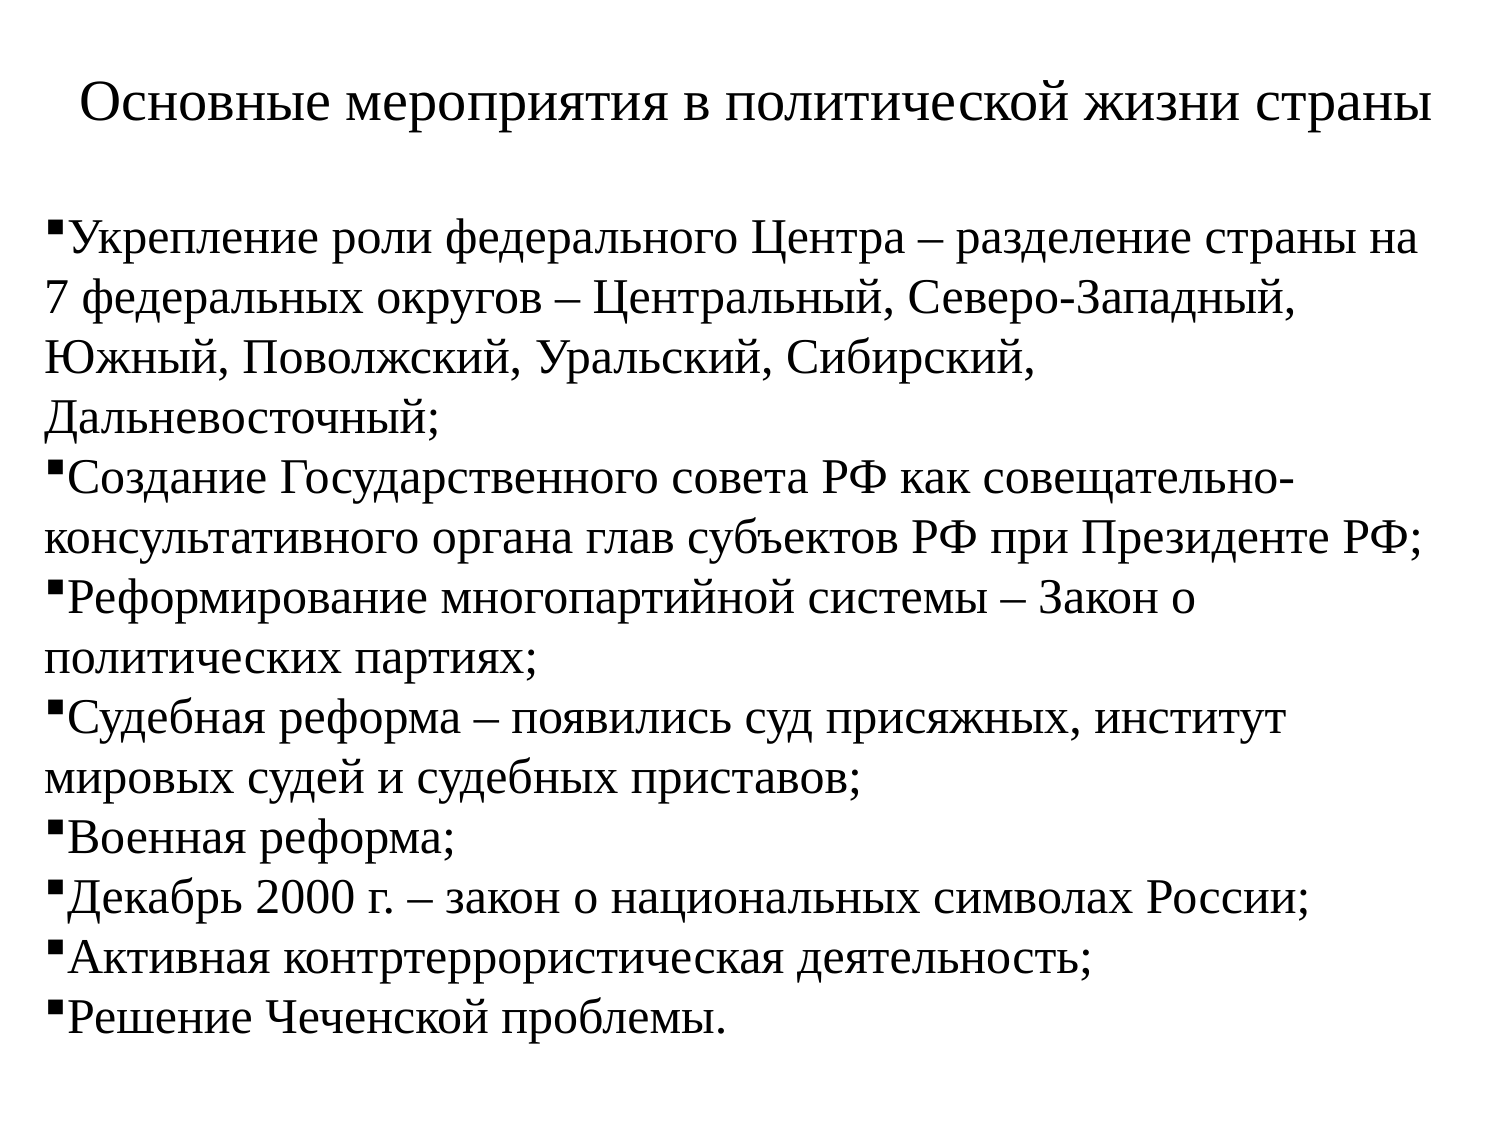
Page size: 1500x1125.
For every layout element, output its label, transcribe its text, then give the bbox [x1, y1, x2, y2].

text_box Основные мероприятия в политической жизни страны [64, 54, 1459, 140]
text_box Укрепление роли федерального Центра – разделение страны на 7 федеральных округов – Центральный, Северо-Западный, Южный, Поволжский, Уральский, Сибирский, Дальневосточный; Создание Государственного совета РФ как совещательно-консультативного органа глав субъектов РФ при Президенте РФ; Реформирование многопартийной системы – Закон о политических партиях; Судебная реформа – появились суд присяжных, институт мировых судей и судебных приставов; Военная реформа; Декабрь 2000 г. – закон о национальных символах России; Активная контртеррористическая деятельность; Решение Чеченской проблемы. [29, 196, 1447, 1051]
